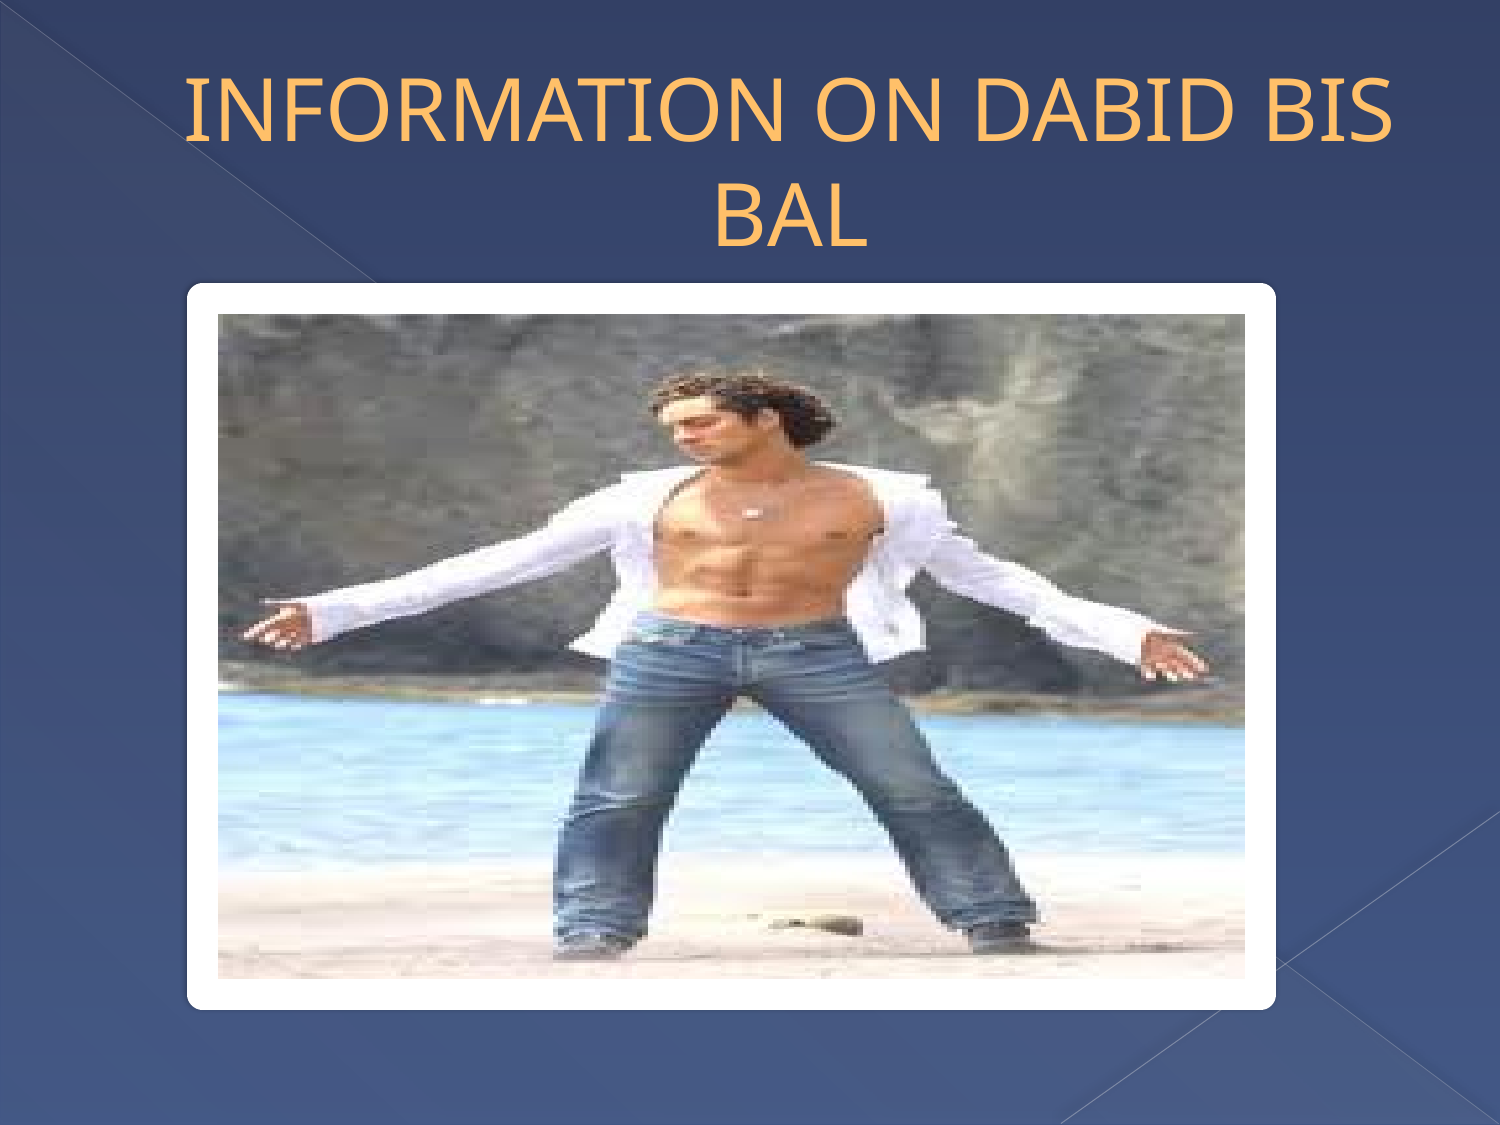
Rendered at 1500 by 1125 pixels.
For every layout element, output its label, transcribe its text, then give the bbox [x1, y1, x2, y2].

title INFORMATION ON DABID BISBAL [75, 43, 1425, 274]
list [218, 314, 1246, 979]
